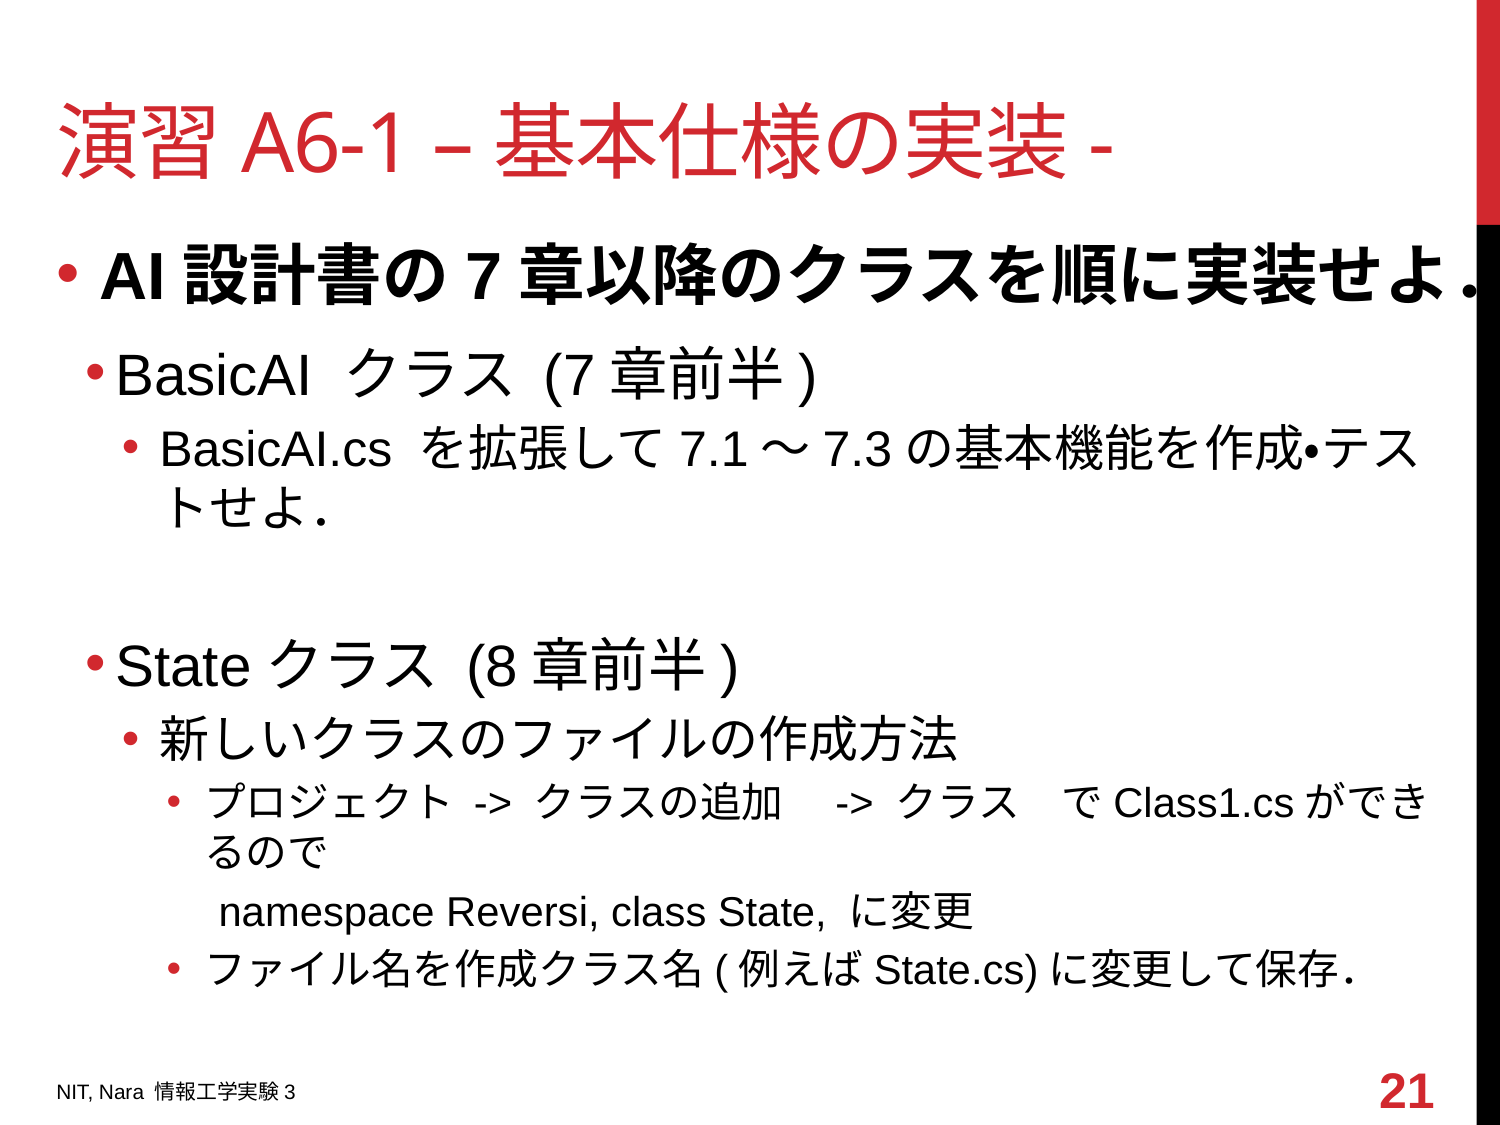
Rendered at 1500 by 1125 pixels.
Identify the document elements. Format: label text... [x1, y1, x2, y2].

title 演習A6-1 –基本仕様の実装- [41, 25, 1436, 197]
slide_number 21 [1364, 1058, 1475, 1119]
list AI設計書の7章以降のクラスを順に実装せよ． BasicAI クラス (7章前半) BasicAI.cs を拡張して7.1～7.3の基本機能を作成・テストせよ． Stateクラス (8章前半) 新しいクラスのファイルの作成方法 プロジェクト -> クラスの追加 -> クラス でClass1.csができるので namespace Reversi, class State, に変更 ファイル名を作成クラス名(例えばState.cs)に変更して保存． [41, 224, 1471, 1047]
footer NIT, Nara 情報工学実験3 [41, 1071, 604, 1118]
